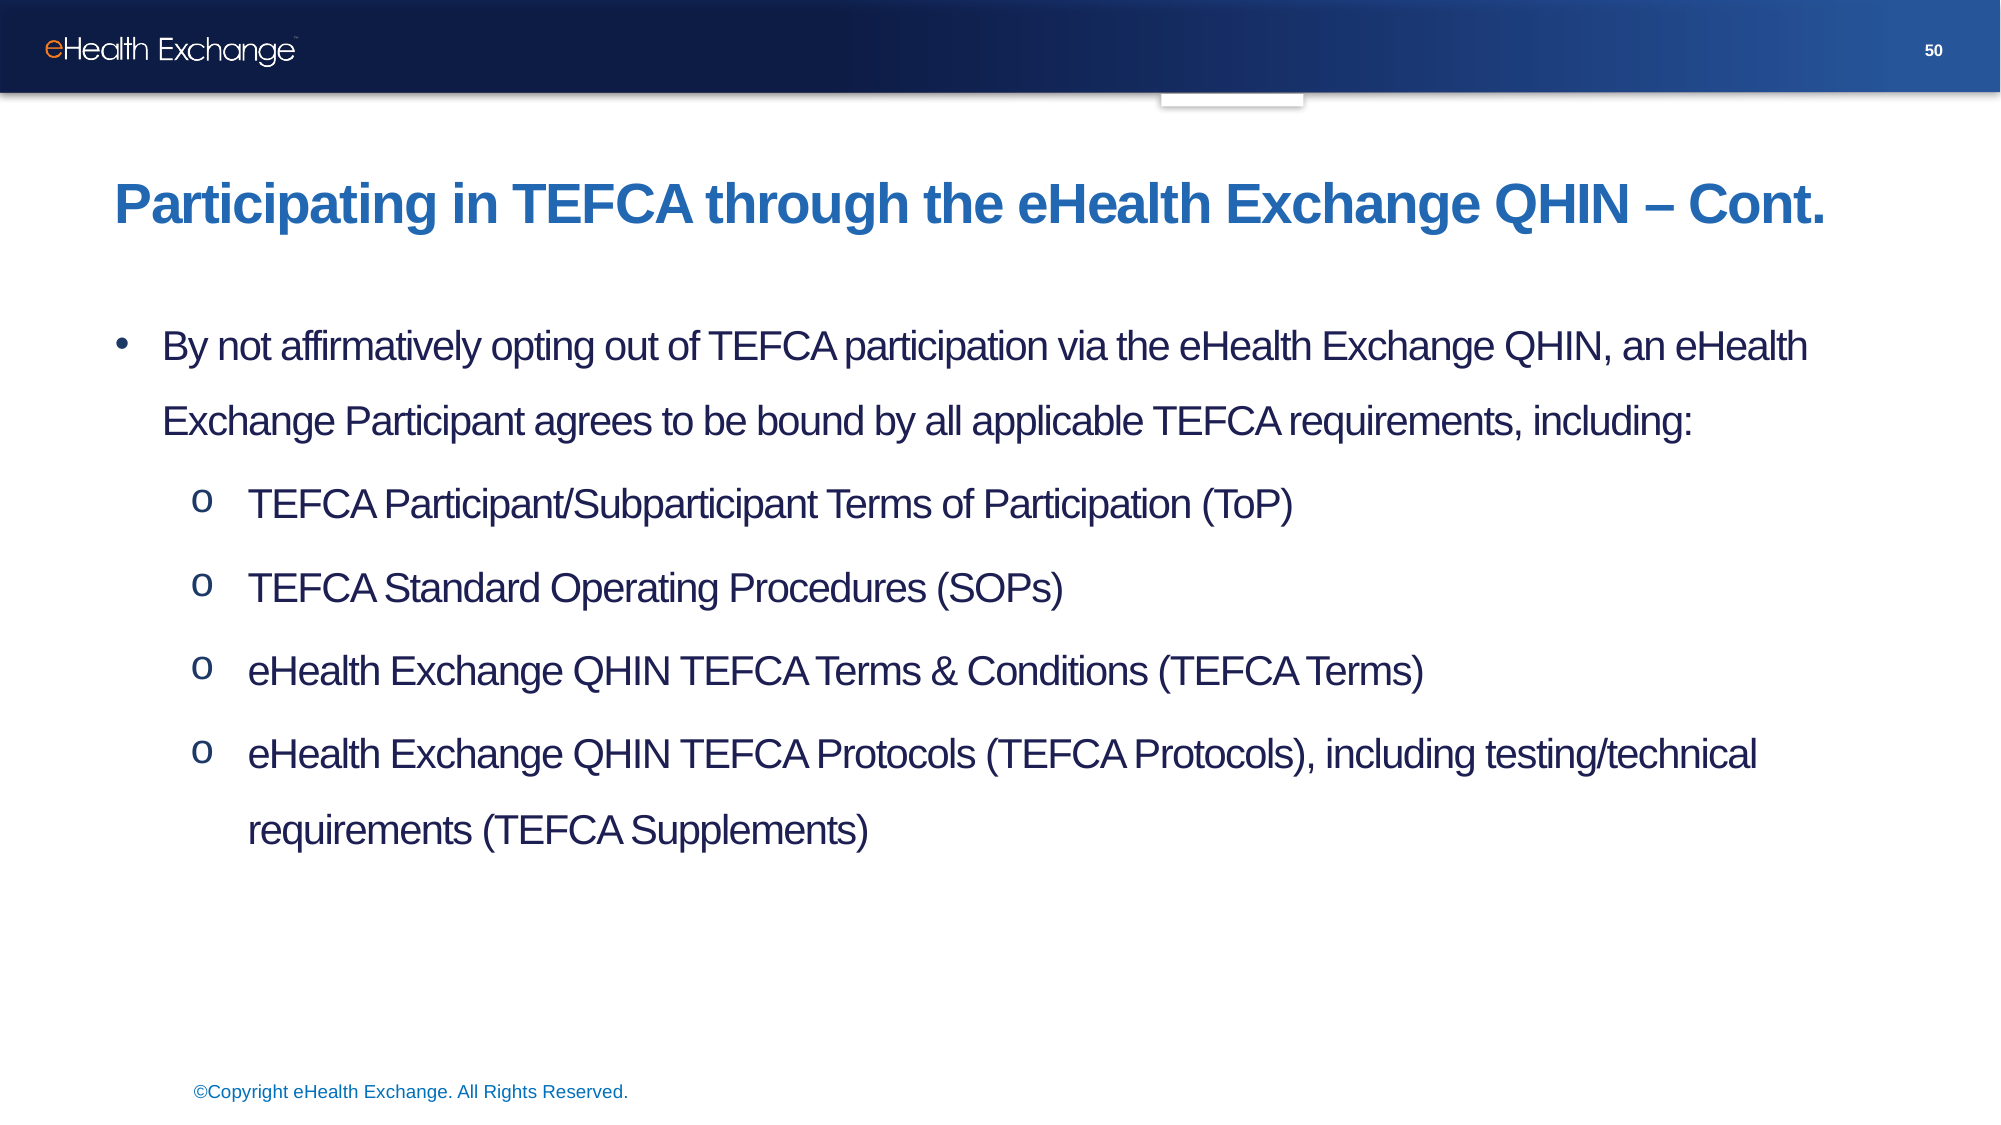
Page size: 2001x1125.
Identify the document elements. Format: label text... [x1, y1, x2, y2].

footer ©Copyright eHealth Exchange. All Rights Reserved. [178, 1057, 978, 1125]
list By not affirmatively opting out of TEFCA participation via the eHealth Exchange QHIN, an eHealth Exchange Participant agrees to be bound by all applicable TEFCA requirements, including: TEFCA Participant/Subparticipant Terms of Participation (ToP) TEFCA Standard Operating Procedures (SOPs) eHealth Exchange QHIN TEFCA Terms & Conditions (TEFCA Terms) eHealth Exchange QHIN TEFCA Protocols (TEFCA Protocols), including testing/technical requirements (TEFCA Supplements) [99, 285, 1900, 1039]
title Participating in TEFCA through the eHealth Exchange QHIN – Cont. [99, 159, 1900, 285]
picture [15, 21, 316, 82]
slide_number 50 [1891, 32, 1958, 93]
